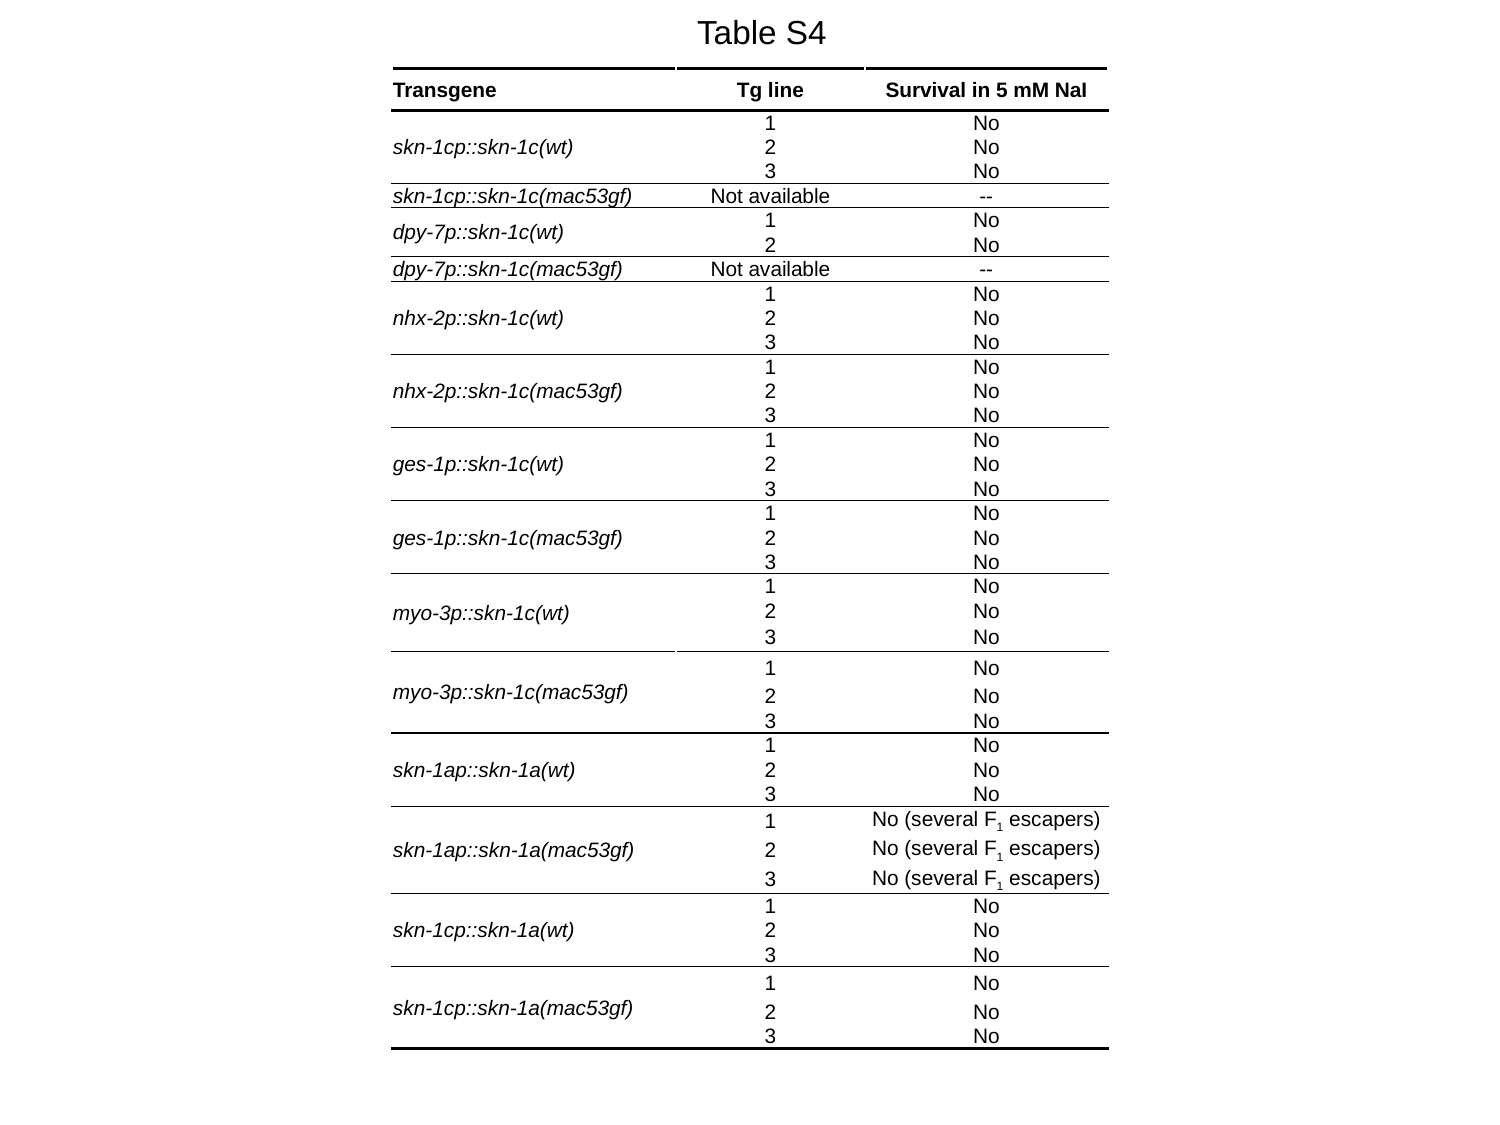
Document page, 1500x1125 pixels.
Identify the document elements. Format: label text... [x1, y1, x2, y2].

table_cell nhx-2p::skn-1c(wt) [393, 282, 675, 354]
table_cell No [866, 758, 1107, 781]
table_cell No [866, 919, 1107, 942]
table_cell skn-1cp::skn-1a(wt) [393, 894, 675, 966]
table_cell No [866, 331, 1107, 354]
table_cell skn-1cp::skn-1c(wt) [393, 112, 675, 183]
table_cell 1 [677, 501, 864, 524]
table_cell No [866, 160, 1107, 183]
table_cell 1 [677, 428, 864, 451]
table_cell Not available [677, 257, 864, 281]
table_cell No [866, 428, 1107, 451]
table_cell 2 [677, 380, 864, 402]
table_header Tg line [677, 70, 864, 109]
table_header Survival in 5 mM NaI [866, 70, 1107, 109]
table_cell No [866, 380, 1107, 402]
table_cell 1 [677, 894, 864, 917]
table_cell 3 [677, 623, 864, 651]
table_cell dpy-7p::skn-1c(wt) [393, 208, 675, 256]
table_cell 1 [677, 355, 864, 378]
table_cell 3 [677, 331, 864, 354]
table_cell 3 [677, 550, 864, 573]
table_cell skn-1cp::skn-1a(mac53gf) [393, 967, 675, 1047]
table_cell 1 [677, 807, 864, 834]
table_cell -- [866, 184, 1107, 207]
table_cell 1 [677, 652, 864, 683]
table_cell No (several F1 escapers) [866, 836, 1107, 864]
table_cell No [866, 685, 1107, 708]
table_cell skn-1cp::skn-1c(mac53gf) [393, 184, 675, 207]
table_cell Not available [677, 184, 864, 207]
table_cell myo-3p::skn-1c(wt) [393, 574, 675, 651]
table_cell No (several F1 escapers) [866, 807, 1107, 834]
table_cell No [866, 501, 1107, 524]
table_cell 2 [677, 919, 864, 942]
table_cell 1 [677, 112, 864, 134]
table_cell 3 [677, 783, 864, 806]
table_cell No [866, 233, 1107, 256]
table_cell No [866, 306, 1107, 329]
table_cell myo-3p::skn-1c(mac53gf) [393, 652, 675, 732]
table_cell No [866, 526, 1107, 549]
table_cell 1 [677, 574, 864, 597]
table_cell No [866, 894, 1107, 917]
table_cell ges-1p::skn-1c(mac53gf) [393, 501, 675, 573]
table_cell 3 [677, 1025, 864, 1047]
table_cell 2 [677, 233, 864, 256]
table_cell 3 [677, 404, 864, 427]
table_cell No [866, 355, 1107, 378]
table_cell 2 [677, 136, 864, 158]
table_cell No [866, 477, 1107, 500]
table_cell No [866, 574, 1107, 597]
table_cell 2 [677, 685, 864, 708]
table_cell No [866, 1025, 1107, 1047]
table_cell No [866, 1000, 1107, 1023]
table_cell dpy-7p::skn-1c(mac53gf) [393, 257, 675, 281]
table_cell 3 [677, 865, 864, 893]
table_cell -- [866, 257, 1107, 281]
table_cell No [866, 404, 1107, 427]
table_cell 2 [677, 1000, 864, 1023]
table_cell No [866, 282, 1107, 305]
table_cell skn-1ap::skn-1a(wt) [393, 734, 675, 806]
table_cell 1 [677, 734, 864, 756]
table_cell 2 [677, 306, 864, 329]
table_cell 3 [677, 477, 864, 500]
table_header Transgene [393, 70, 675, 109]
table_cell No [866, 709, 1107, 732]
table_cell skn-1ap::skn-1a(mac53gf) [393, 807, 675, 893]
table_cell No [866, 600, 1107, 622]
table_cell No [866, 967, 1107, 999]
table_cell No [866, 623, 1107, 651]
table_cell No (several F1 escapers) [866, 865, 1107, 893]
table_cell No [866, 208, 1107, 231]
table_cell No [866, 136, 1107, 158]
table_cell No [866, 112, 1107, 134]
table_cell nhx-2p::skn-1c(mac53gf) [393, 355, 675, 427]
table_cell 2 [677, 758, 864, 781]
table_cell 3 [677, 943, 864, 966]
table_cell ges-1p::skn-1c(wt) [393, 428, 675, 500]
table_cell 2 [677, 526, 864, 549]
table_cell 1 [677, 282, 864, 305]
table_cell No [866, 652, 1107, 683]
table_cell 1 [677, 967, 864, 999]
table_cell 3 [677, 160, 864, 183]
table_cell No [866, 783, 1107, 806]
table_cell No [866, 734, 1107, 756]
table_cell No [866, 943, 1107, 966]
table_cell No [866, 453, 1107, 475]
table_cell No [866, 550, 1107, 573]
table_cell 2 [677, 836, 864, 864]
table_cell 2 [677, 600, 864, 622]
text_box Table S4 [682, 10, 864, 67]
table_cell 1 [677, 208, 864, 231]
table_cell 2 [677, 453, 864, 475]
table_cell 3 [677, 709, 864, 732]
